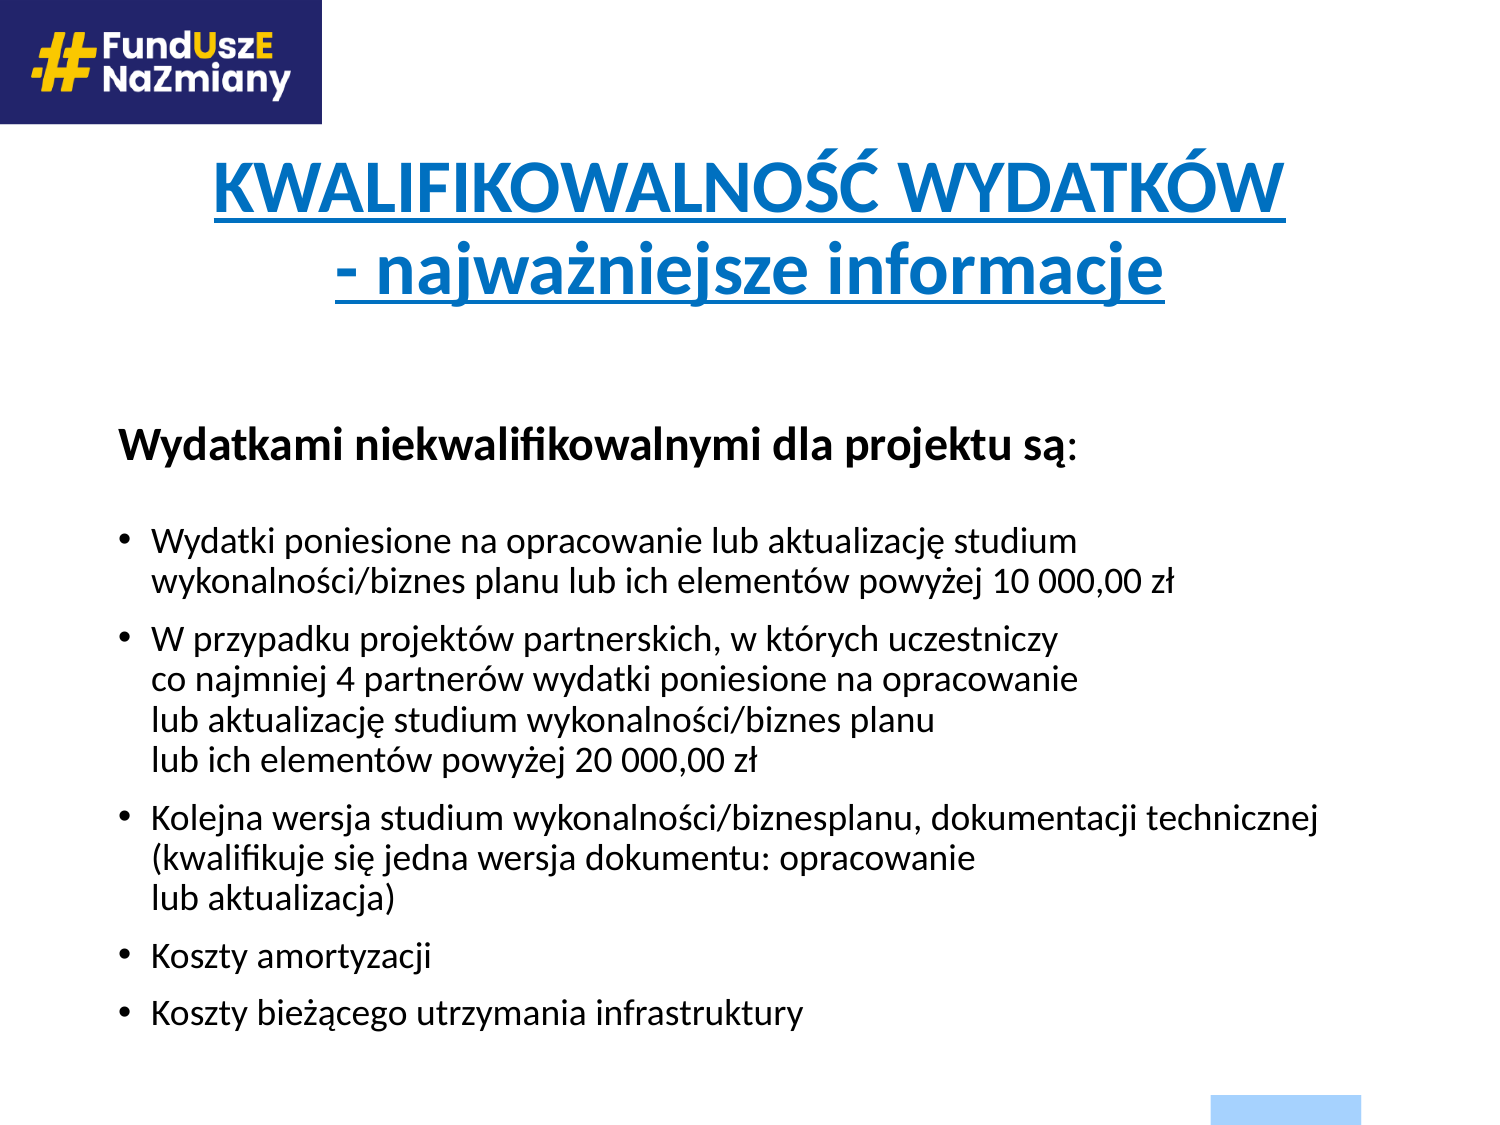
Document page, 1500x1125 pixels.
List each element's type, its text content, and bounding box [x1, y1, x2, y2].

list Wydatkami niekwalifikowalnymi dla projektu są: Wydatki poniesione na opracowanie lub aktualizację studium wykonalności/biznes planu lub ich elementów powyżej 10 000,00 zł W przypadku projektów partnerskich, w których uczestniczy co najmniej 4 partnerów wydatki poniesione na opracowanie lub aktualizację studium wykonalności/biznes planu lub ich elementów powyżej 20 000,00 zł Kolejna wersja studium wykonalności/biznesplanu, dokumentacji technicznej (kwalifikuje się jedna wersja dokumentu: opracowanie lub aktualizacja) Koszty amortyzacji Koszty bieżącego utrzymania infrastruktury [103, 337, 1397, 1048]
picture [0, 0, 1500, 1125]
title KWALIFIKOWALNOŚĆ WYDATKÓW - najważniejsze informacje [103, 139, 1397, 319]
